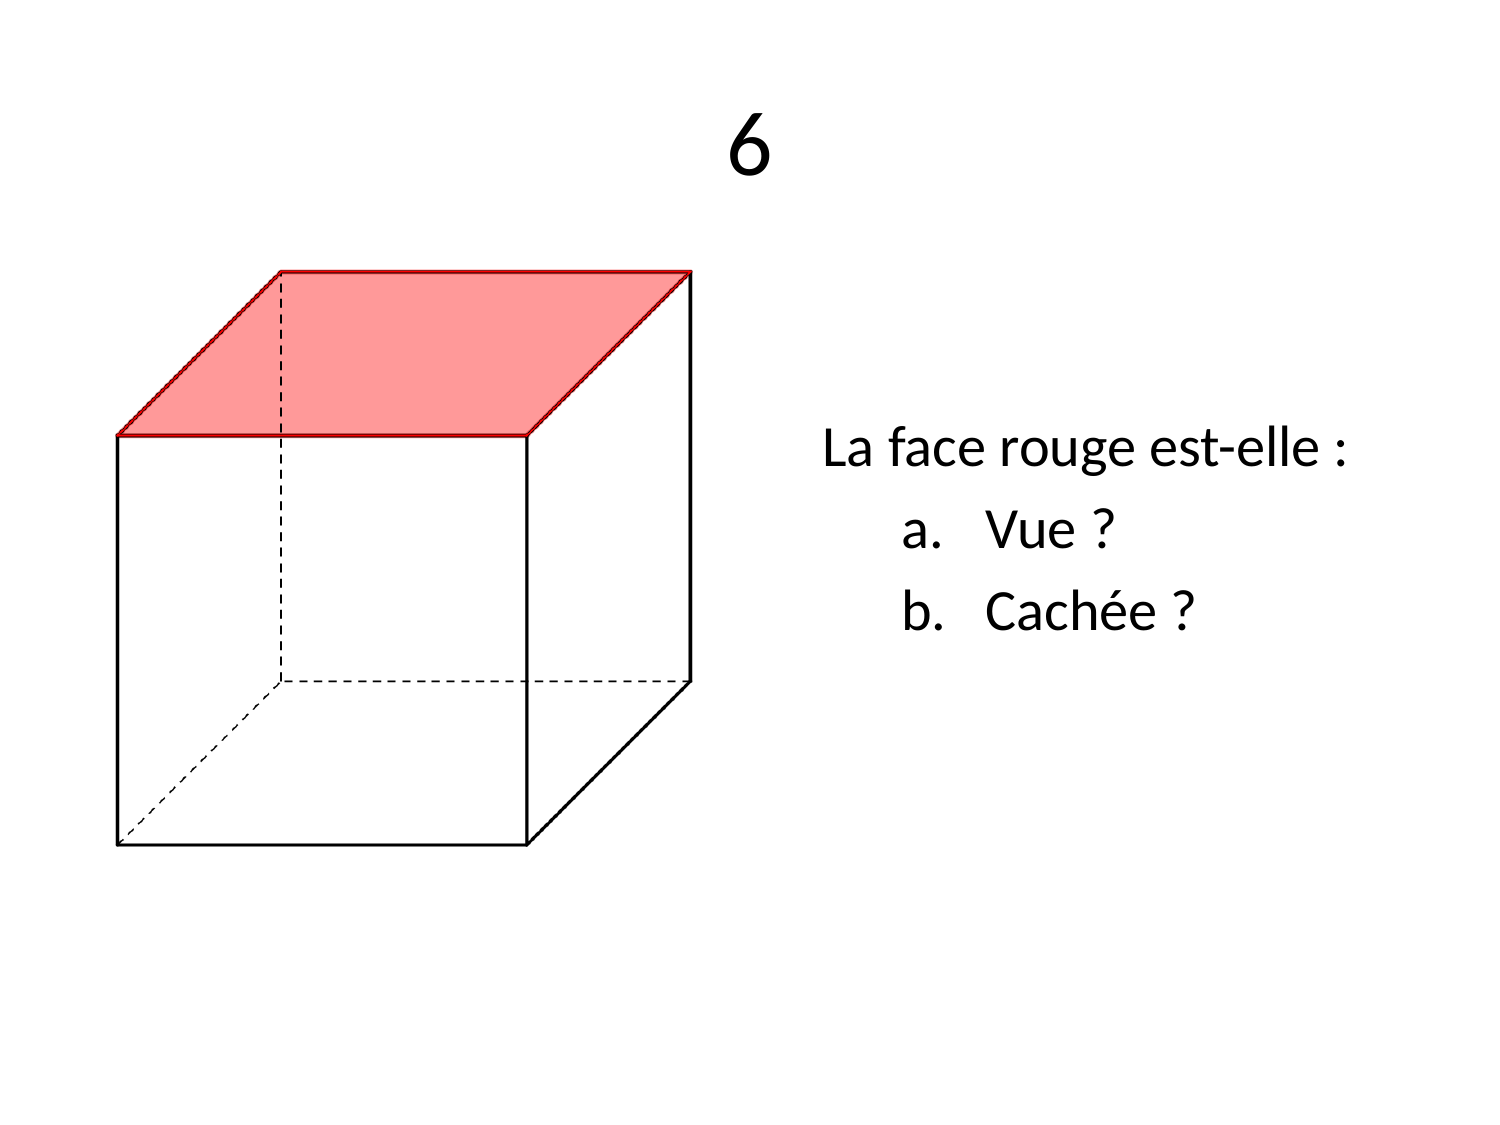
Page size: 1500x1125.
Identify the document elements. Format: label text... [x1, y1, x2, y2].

title 6 [75, 45, 1425, 233]
list La face rouge est-elle : Vue ? Cachée ? [753, 317, 1419, 794]
picture [111, 258, 703, 853]
